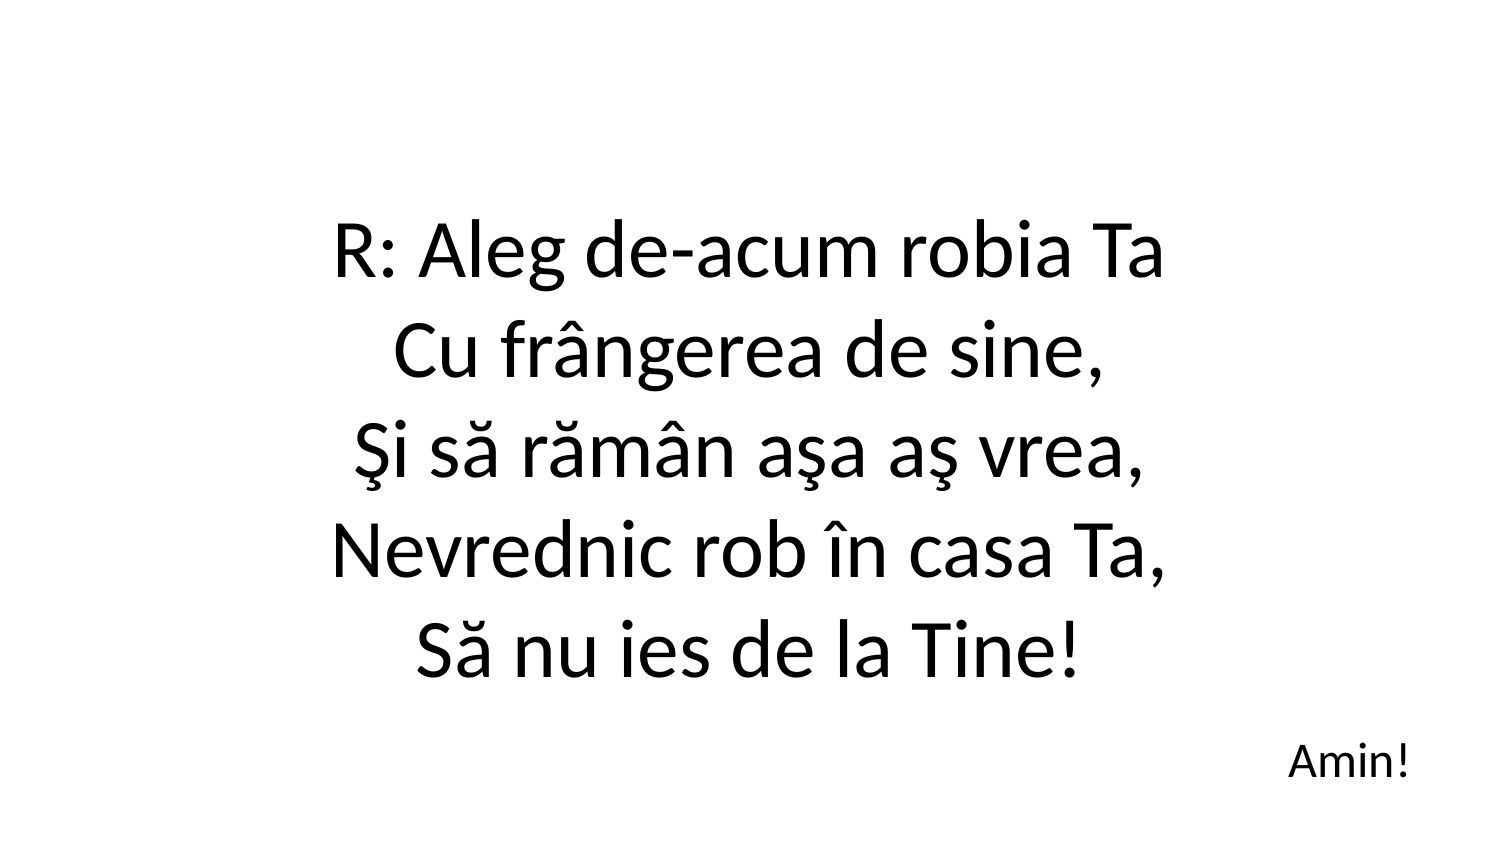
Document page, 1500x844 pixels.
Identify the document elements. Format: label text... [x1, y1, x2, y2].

text_box Amin! [1273, 674, 1427, 795]
text_box R: Aleg de-acum robia Ta Cu frângerea de sine, Şi să rămân aşa aş vrea, Nevrednic rob în casa Ta, Să nu ies de la Tine! [315, 142, 1185, 702]
